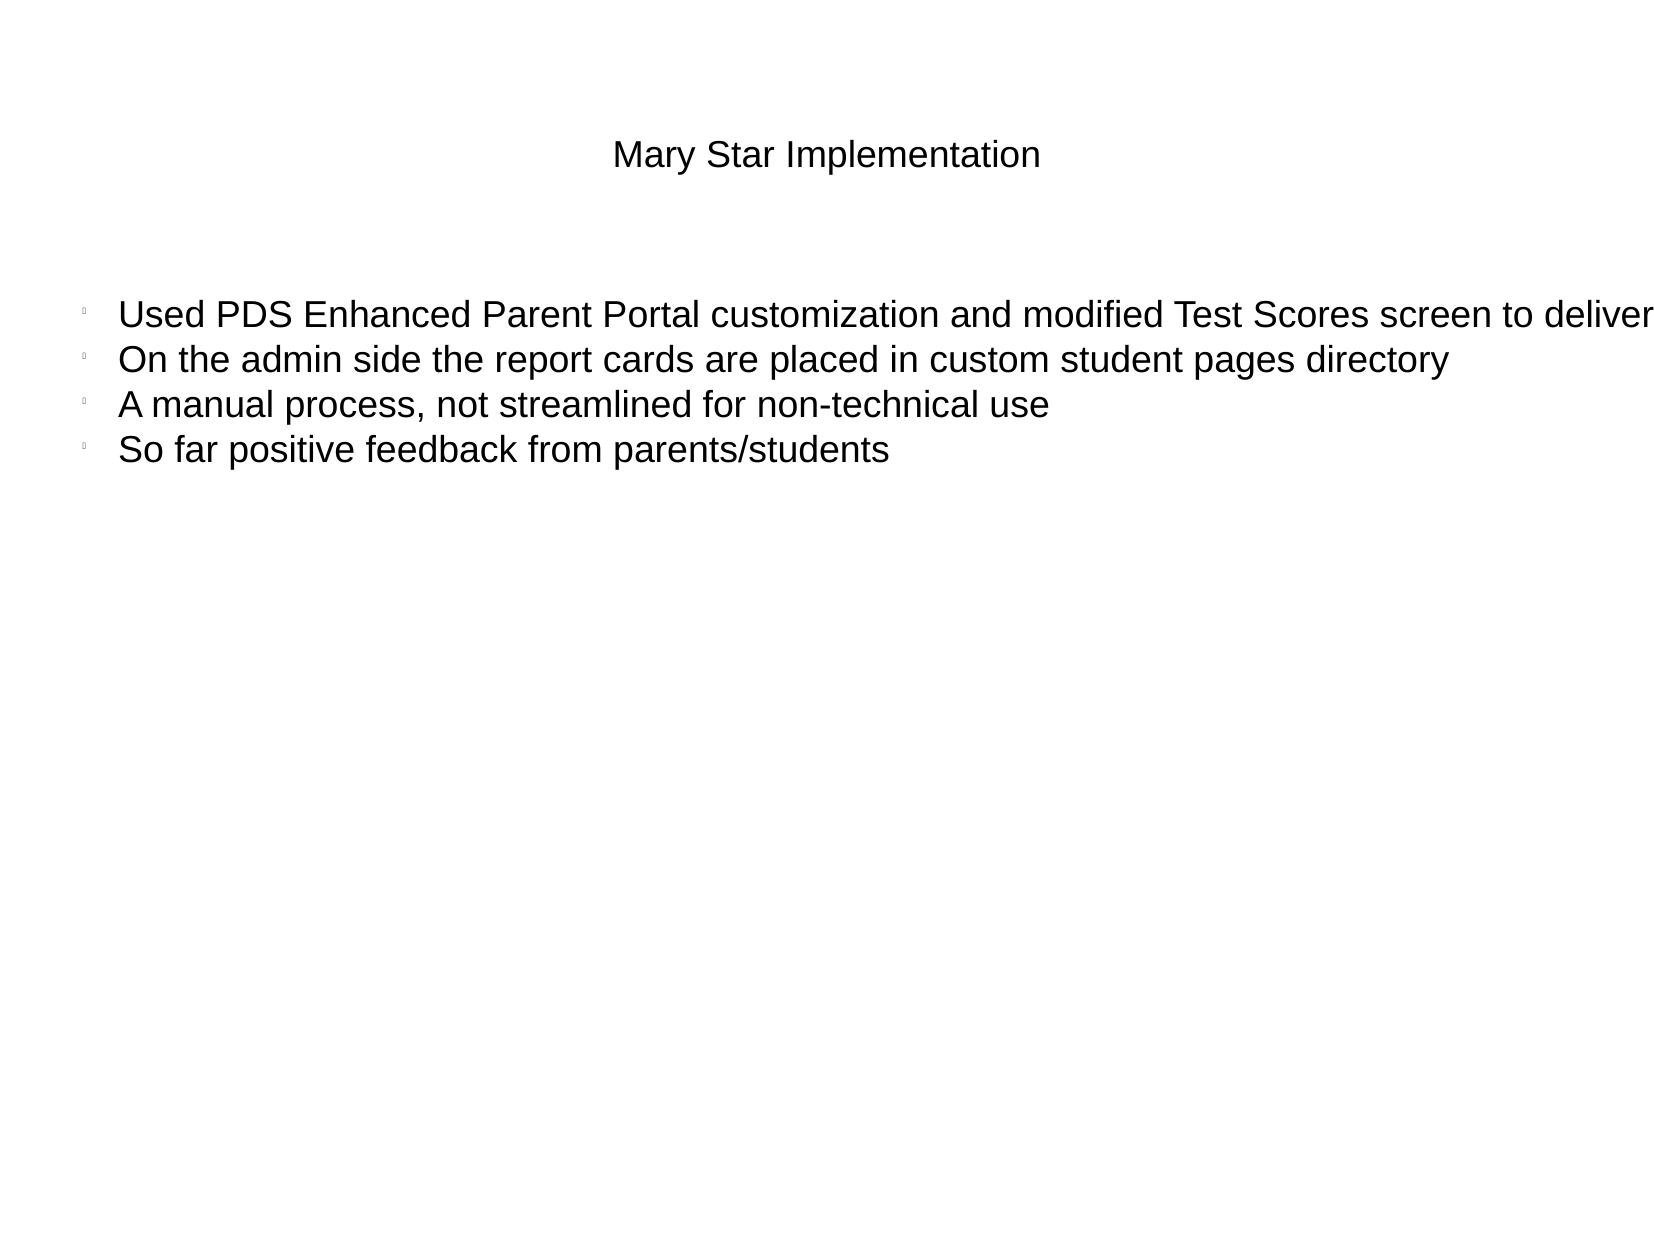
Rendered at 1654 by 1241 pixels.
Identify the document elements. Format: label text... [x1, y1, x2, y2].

text_box Used PDS Enhanced Parent Portal customization and modified Test Scores screen to deliver online report cards On the admin side the report cards are placed in custom student pages directory A manual process, not streamlined for non-technical use So far positive feedback from parents/students [82, 290, 1538, 1010]
text_box Mary Star Implementation [82, 49, 1571, 257]
